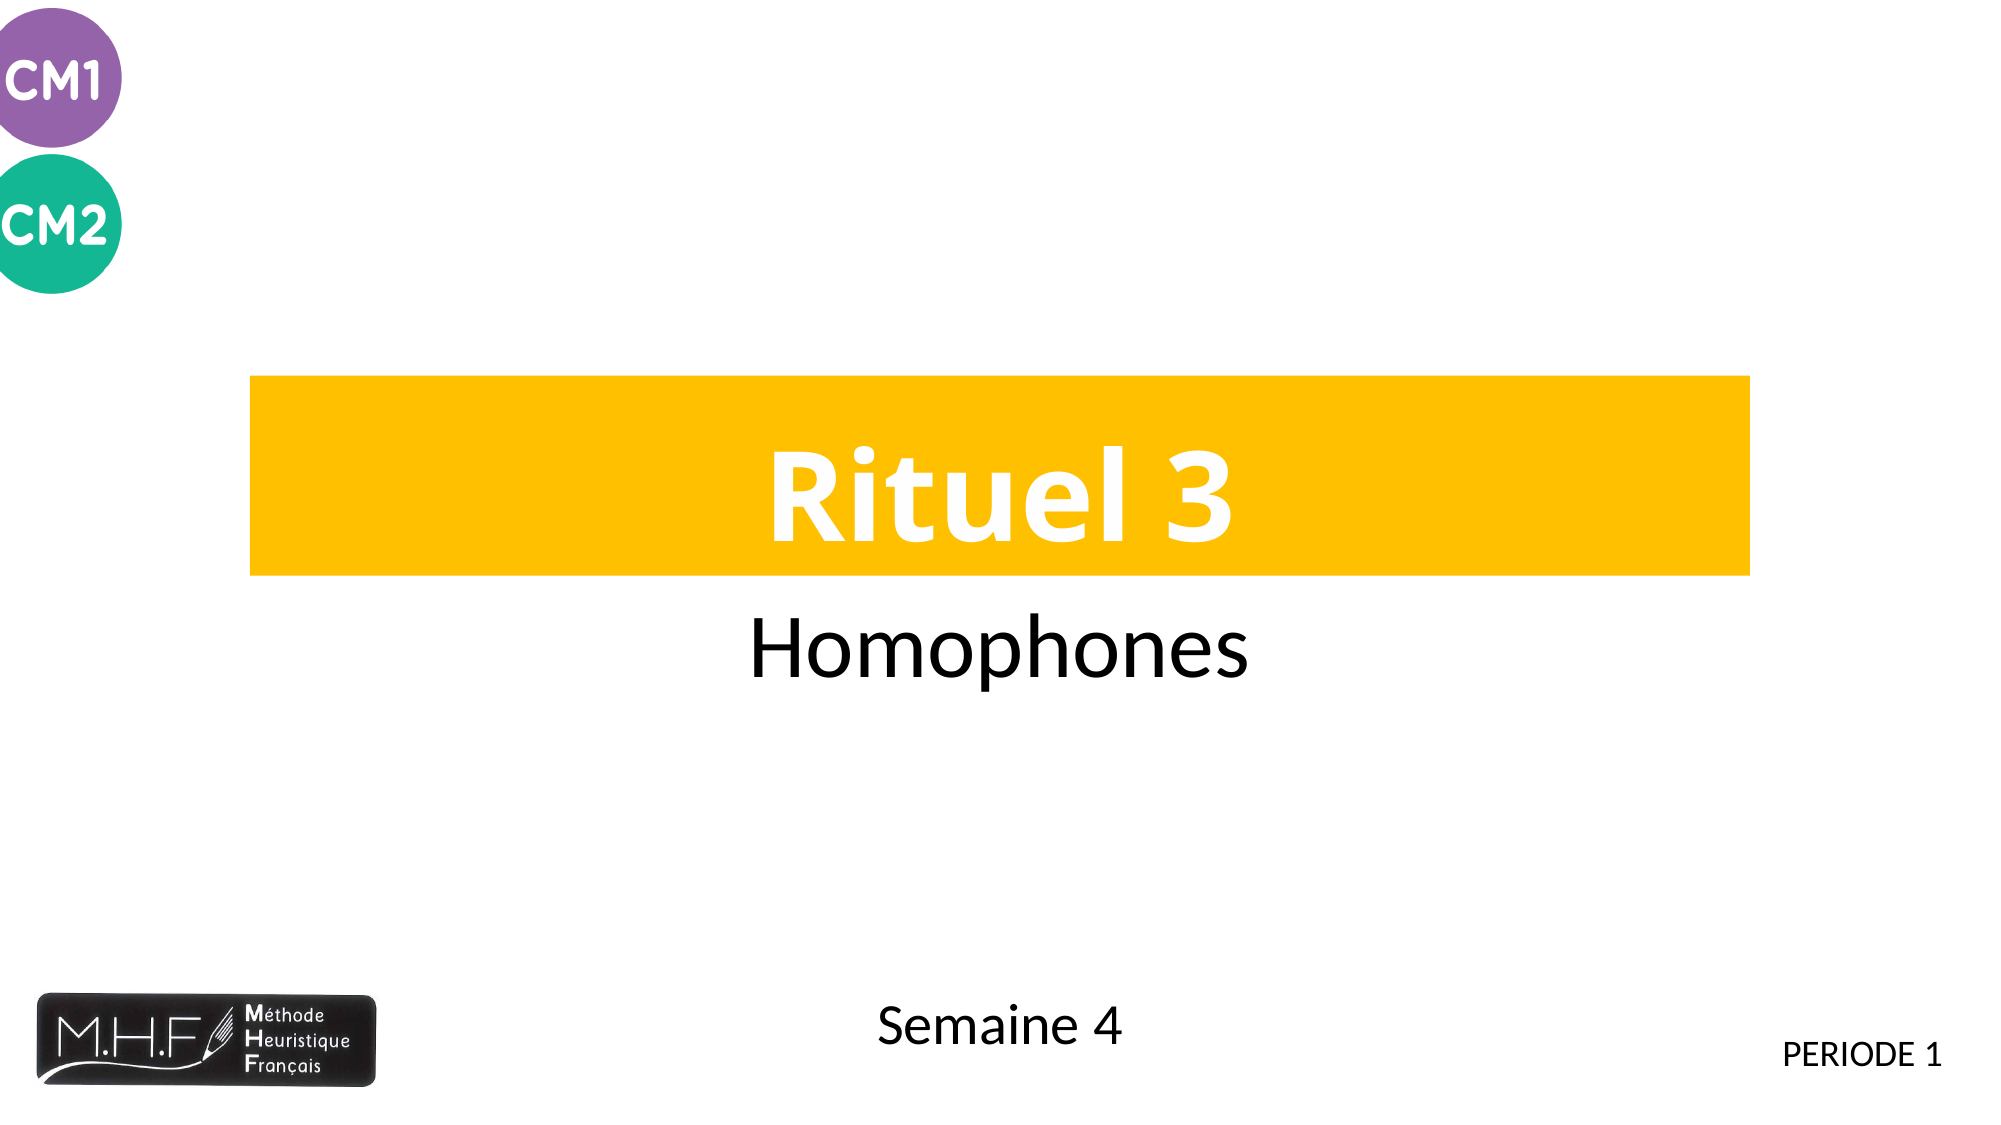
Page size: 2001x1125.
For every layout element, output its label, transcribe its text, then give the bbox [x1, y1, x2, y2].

title Rituel 3 [249, 375, 1750, 576]
text_box PERIODE 1 [1750, 1021, 1967, 1082]
picture [33, 990, 379, 1089]
subtitle Homophones [249, 590, 1750, 863]
text_box Semaine 4 [249, 987, 1750, 1118]
picture [0, 0, 134, 298]
